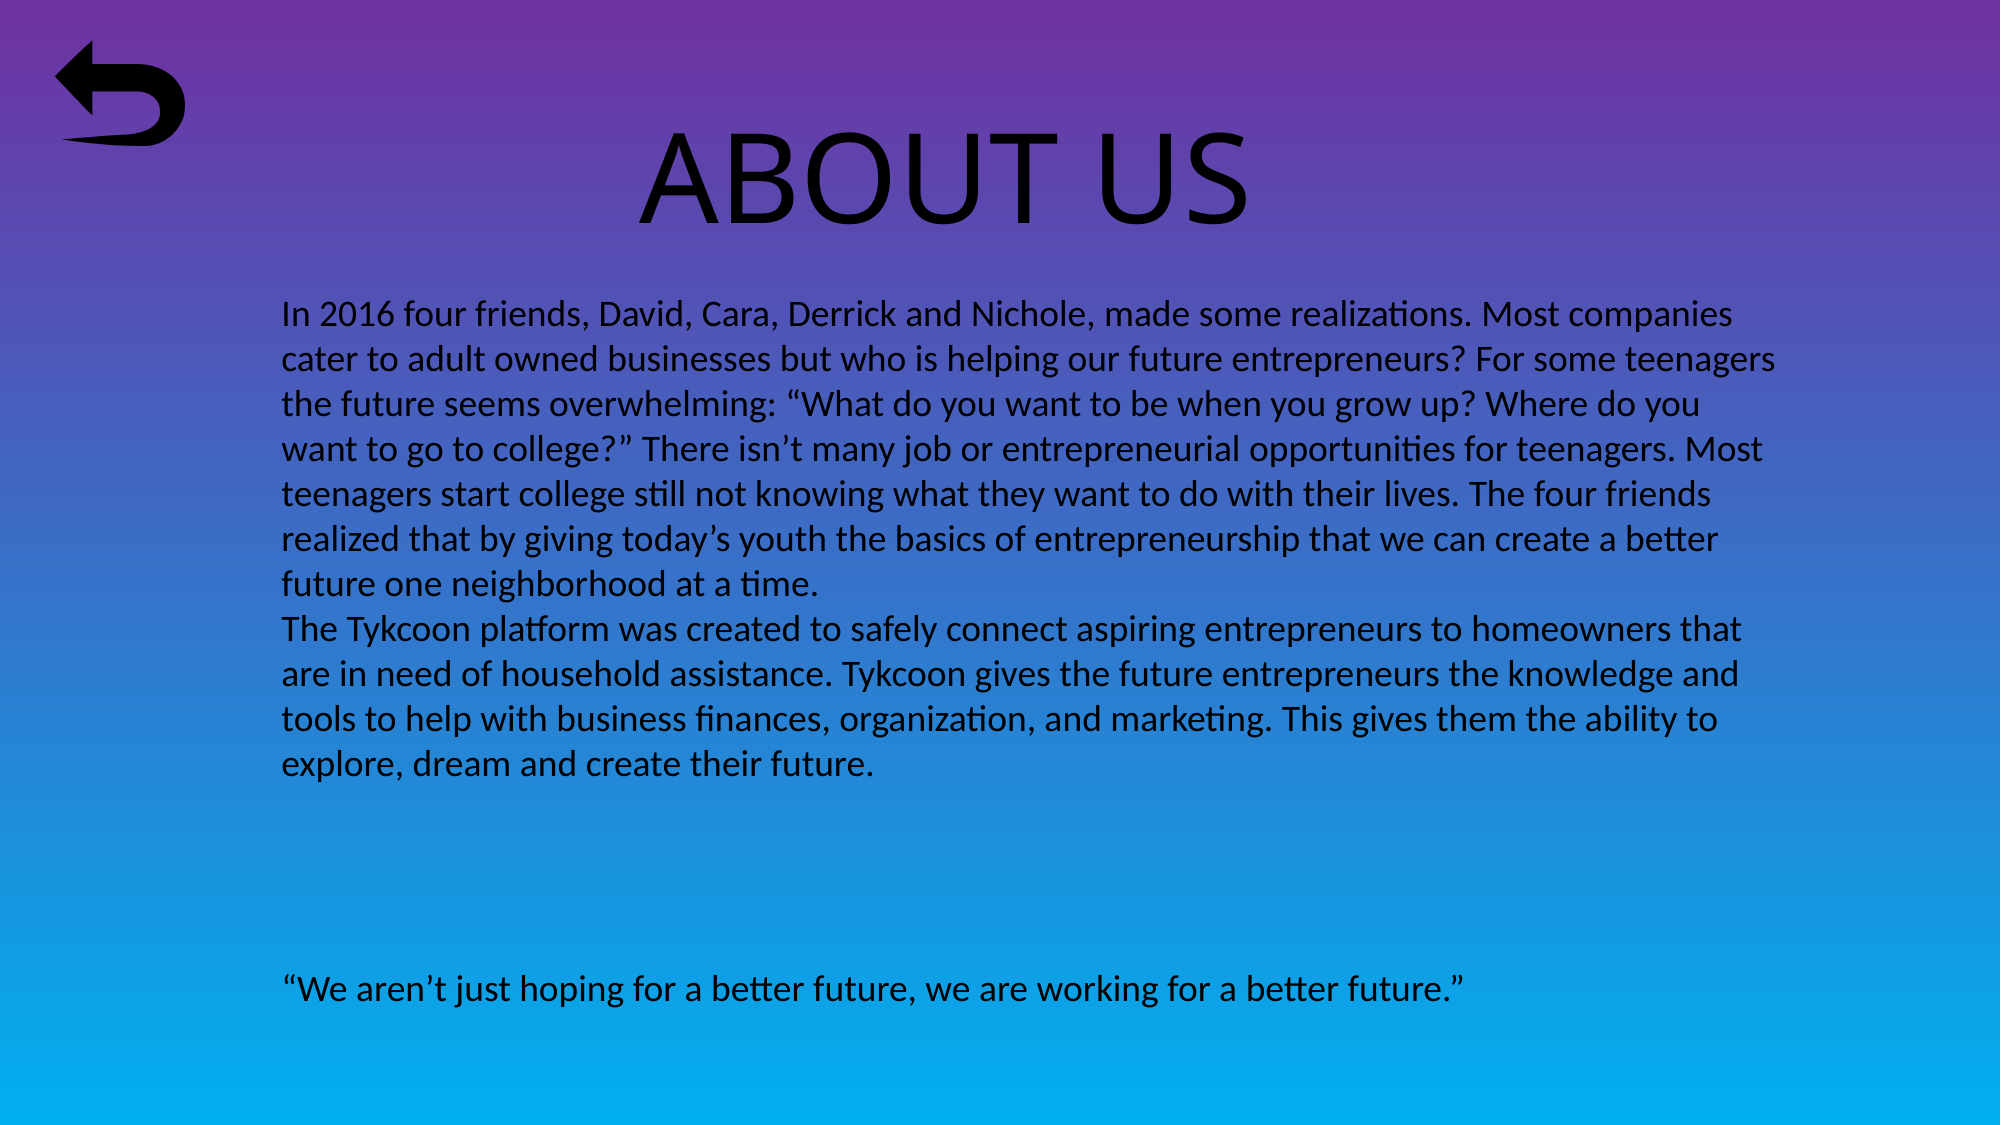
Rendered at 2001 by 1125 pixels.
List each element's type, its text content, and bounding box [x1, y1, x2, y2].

title ABOUT US [195, 93, 1696, 259]
text_box In 2016 four friends, David, Cara, Derrick and Nichole, made some realizations. Most companies cater to adult owned businesses but who is helping our future entrepreneurs? For some teenagers the future seems overwhelming: “What do you want to be when you grow up? Where do you want to go to college?” There isn’t many job or entrepreneurial opportunities for teenagers. Most teenagers start college still not knowing what they want to do with their lives. The four friends realized that by giving today’s youth the basics of entrepreneurship that we can create a better future one neighborhood at a time. The Tykcoon platform was created to safely connect aspiring entrepreneurs to homeowners that are in need of household assistance. Tykcoon gives the future entrepreneurs the knowledge and tools to help with business finances, organization, and marketing. This gives them the ability to explore, dream and create their future. “We aren’t just hoping for a better future, we are working for a better future.” [266, 281, 1794, 1062]
picture [45, 18, 196, 169]
